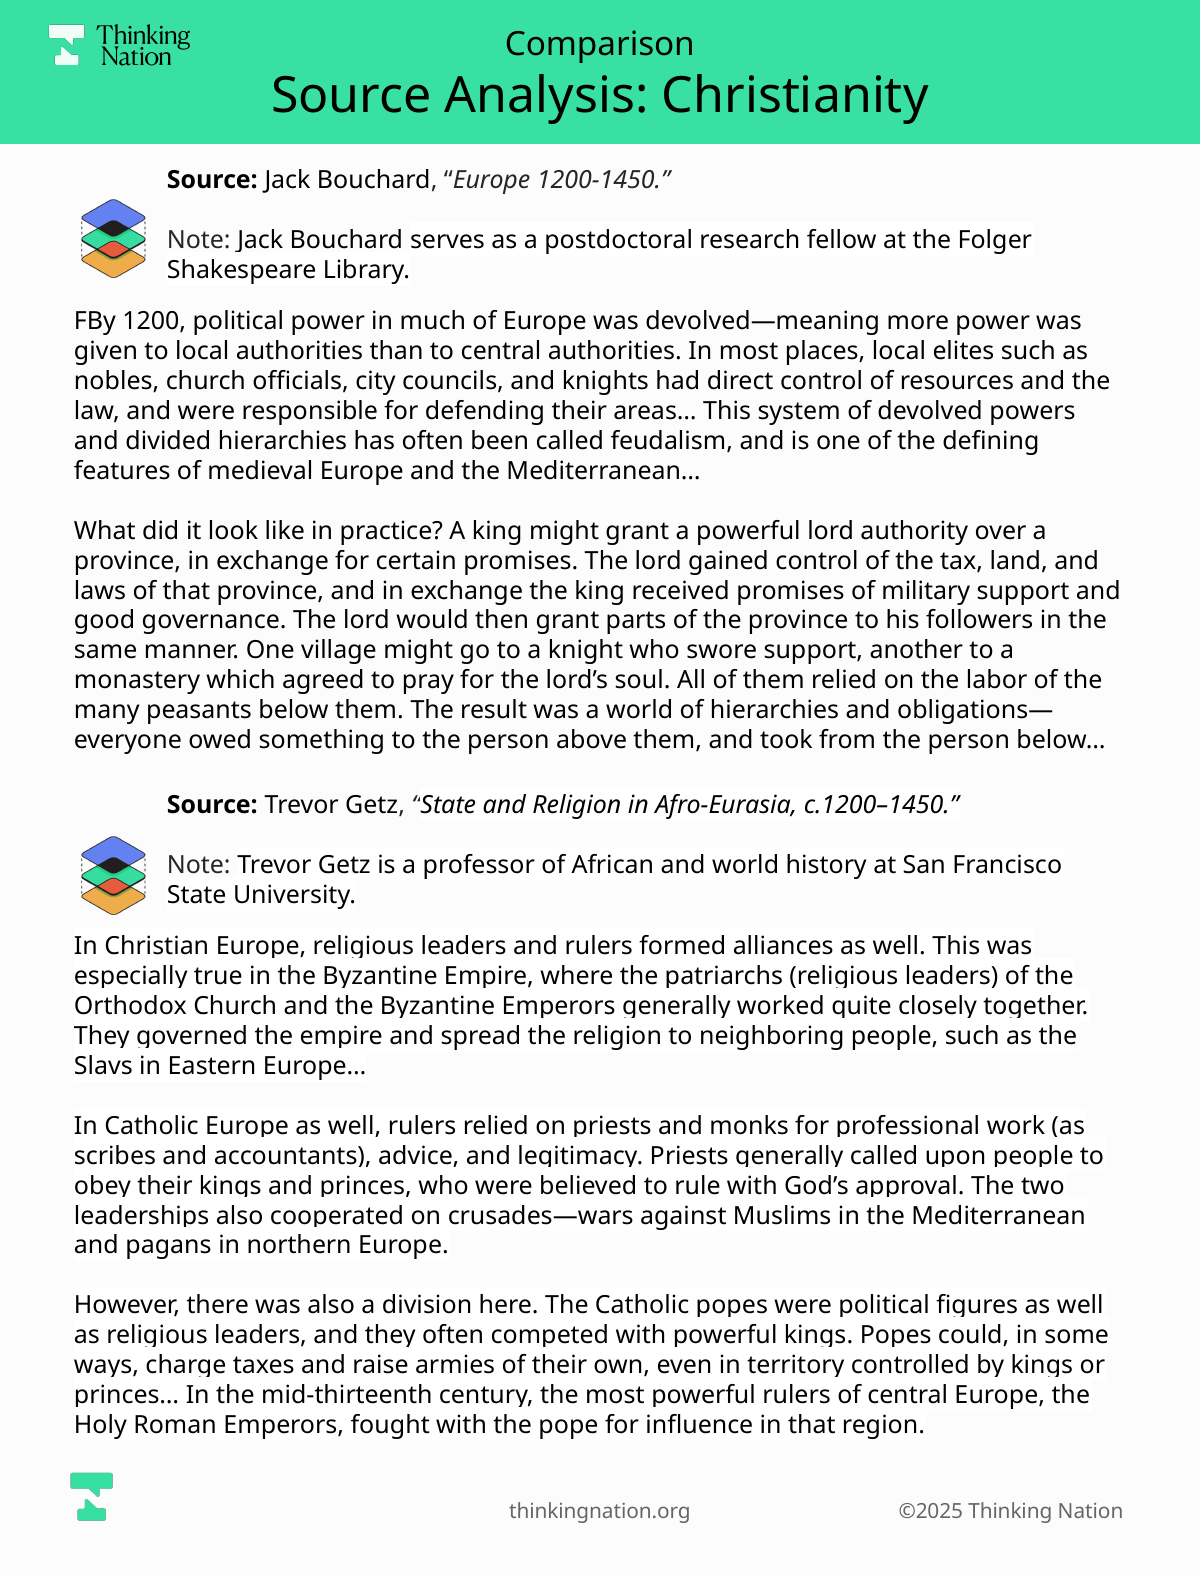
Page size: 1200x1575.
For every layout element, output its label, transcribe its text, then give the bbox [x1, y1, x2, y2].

text_box thinkingnation.org [457, 1484, 742, 1532]
picture [61, 823, 167, 929]
text_box In Christian Europe, religious leaders and rulers formed alliances as well. This was especially true in the Byzantine Empire, where the patriarchs (religious leaders) of the Orthodox Church and the Byzantine Emperors generally worked quite closely together. They governed the empire and spread the religion to neighboring people, such as the Slavs in Eastern Europe… In Catholic Europe as well, rulers relied on priests and monks for professional work (as scribes and accountants), advice, and legitimacy. Priests generally called upon people to obey their kings and princes, who were believed to rule with God’s approval. The two leaderships also cooperated on crusades—wars against Muslims in the Mediterranean and pagans in northern Europe. However, there was also a division here. The Catholic popes were political figures as well as religious leaders, and they often competed with powerful kings. Popes could, in some ways, charge taxes and raise armies of their own, even in territory controlled by kings or princes… In the mid-thirteenth century, the most powerful rulers of central Europe, the Holy Roman Emperors, fought with the pope for influence in that region. [58, 914, 1139, 1484]
text_box ©2025 Thinking Nation [854, 1484, 1139, 1532]
picture [58, 1463, 125, 1530]
picture [33, 10, 195, 79]
text_box FBy 1200, political power in much of Europe was devolved—meaning more power was given to local authorities than to central authorities. In most places, local elites such as nobles, church officials, city councils, and knights had direct control of resources and the law, and were responsible for defending their areas… This system of devolved powers and divided hierarchies has often been called feudalism, and is one of the defining features of medieval Europe and the Mediterranean… What did it look like in practice? A king might grant a powerful lord authority over a province, in exchange for certain promises. The lord gained control of the tax, land, and laws of that province, and in exchange the king received promises of military support and good governance. The lord would then grant parts of the province to his followers in the same manner. One village might go to a knight who swore support, another to a monastery which agreed to pray for the lord’s soul. All of them relied on the labor of the many peasants below them. The result was a world of hierarchies and obligations— everyone owed something to the person above them, and took from the person below… [58, 289, 1139, 769]
text_box Source: Jack Bouchard, “Europe 1200-1450.” Note: Jack Bouchard serves as a postdoctoral research fellow at the Folger Shakespeare Library. [149, 166, 1090, 289]
picture [61, 186, 167, 291]
text_box Comparison Source Analysis: Christianity [0, 0, 1200, 144]
text_box Source: Trevor Getz, “State and Religion in Afro-Eurasia, c.1200–1450.” Note: Trevor Getz is a professor of African and world history at San Francisco State University. [149, 791, 1090, 914]
